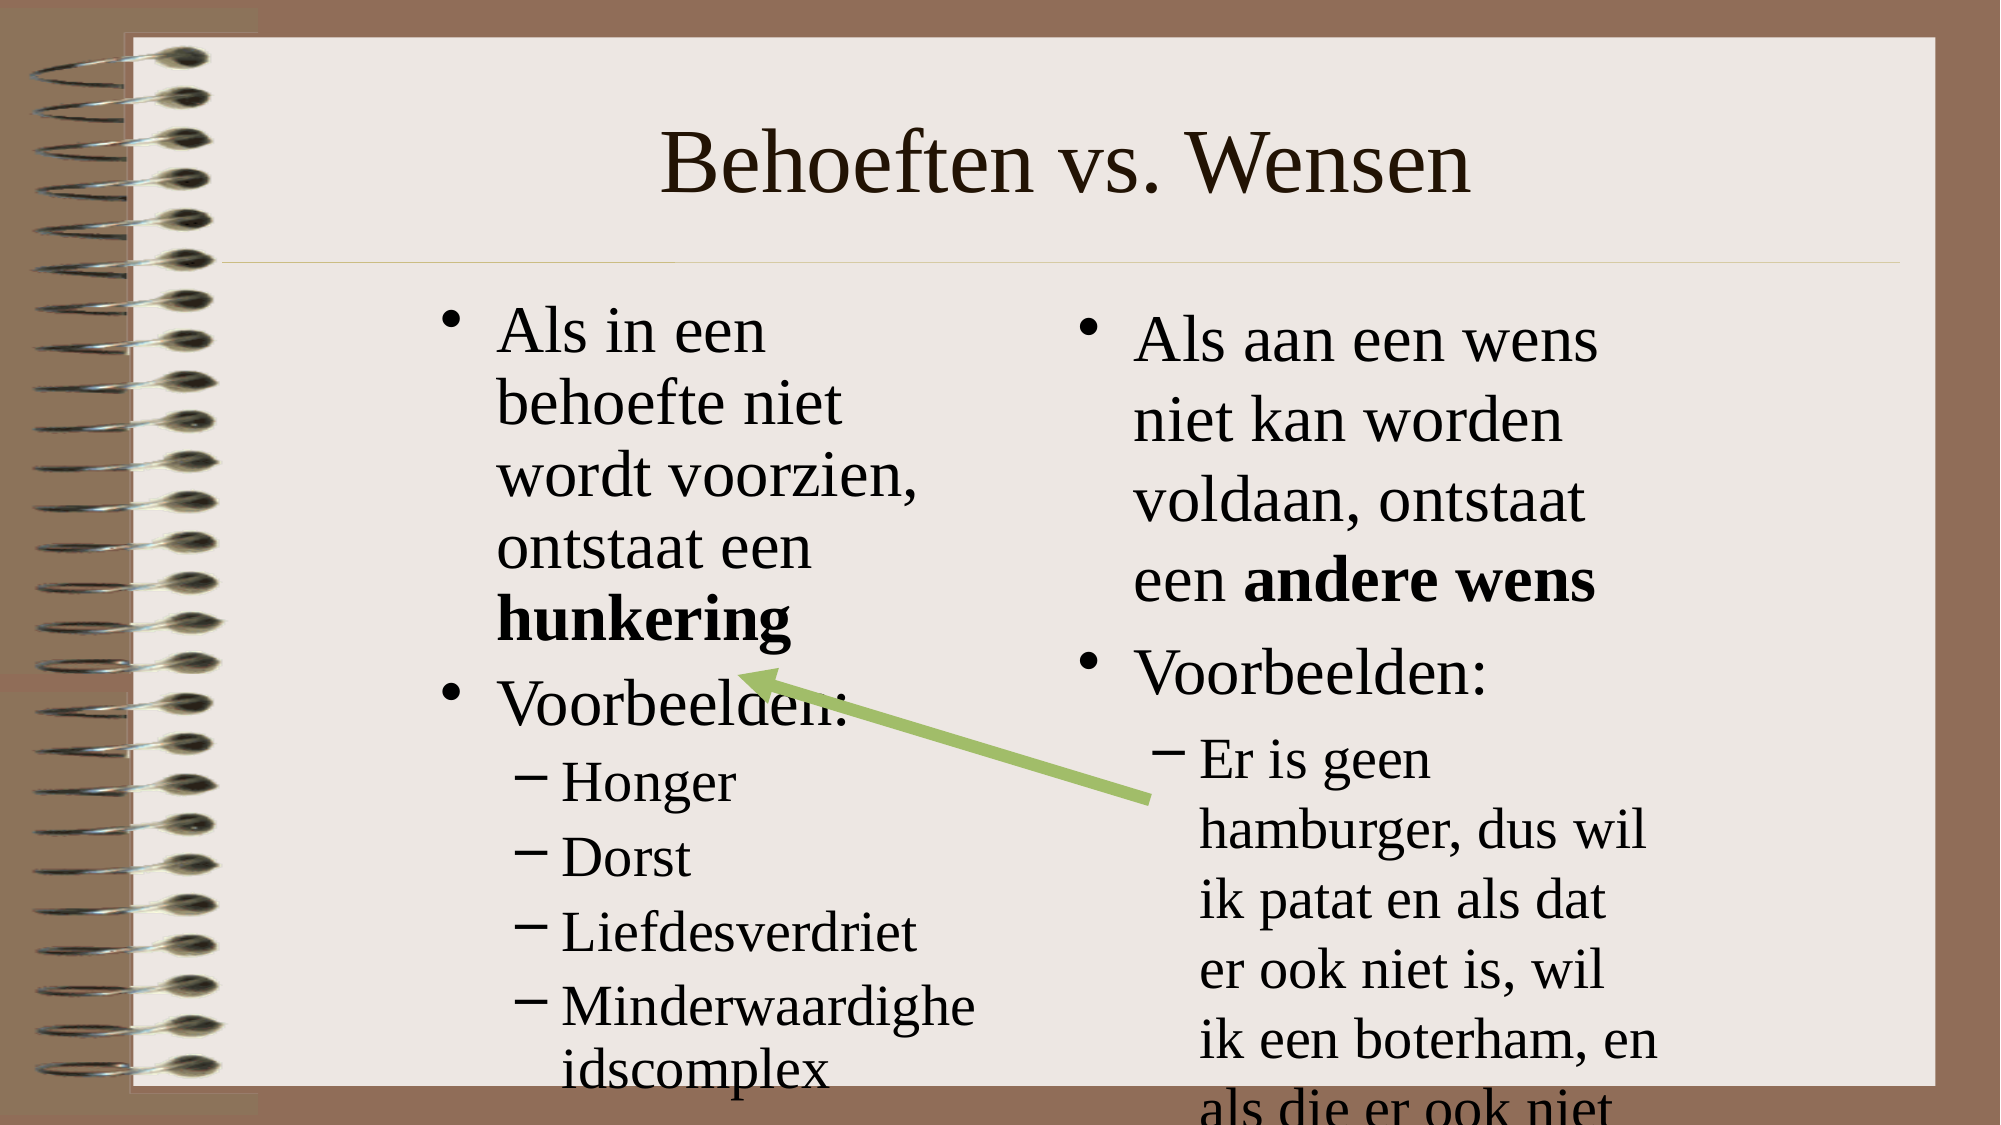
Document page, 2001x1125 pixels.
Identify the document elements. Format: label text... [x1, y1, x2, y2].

picture [0, 8, 259, 674]
list Als aan een wens niet kan worden voldaan, ontstaat een andere wens Voorbeelden: Er is geen hamburger, dus wil ik patat en als dat er ook niet is, wil ik een boterham, en als die er ook niet is eet ik … [1062, 287, 1675, 1050]
picture [0, 692, 259, 1115]
list Als in een behoefte niet wordt voorzien, ontstaat een hunkering Voorbeelden: Honger Dorst Liefdesverdriet Minderwaardigheidscomplex [425, 287, 1005, 1000]
text_box [737, 672, 1151, 801]
title Behoeften vs. Wensen [233, 62, 1900, 250]
